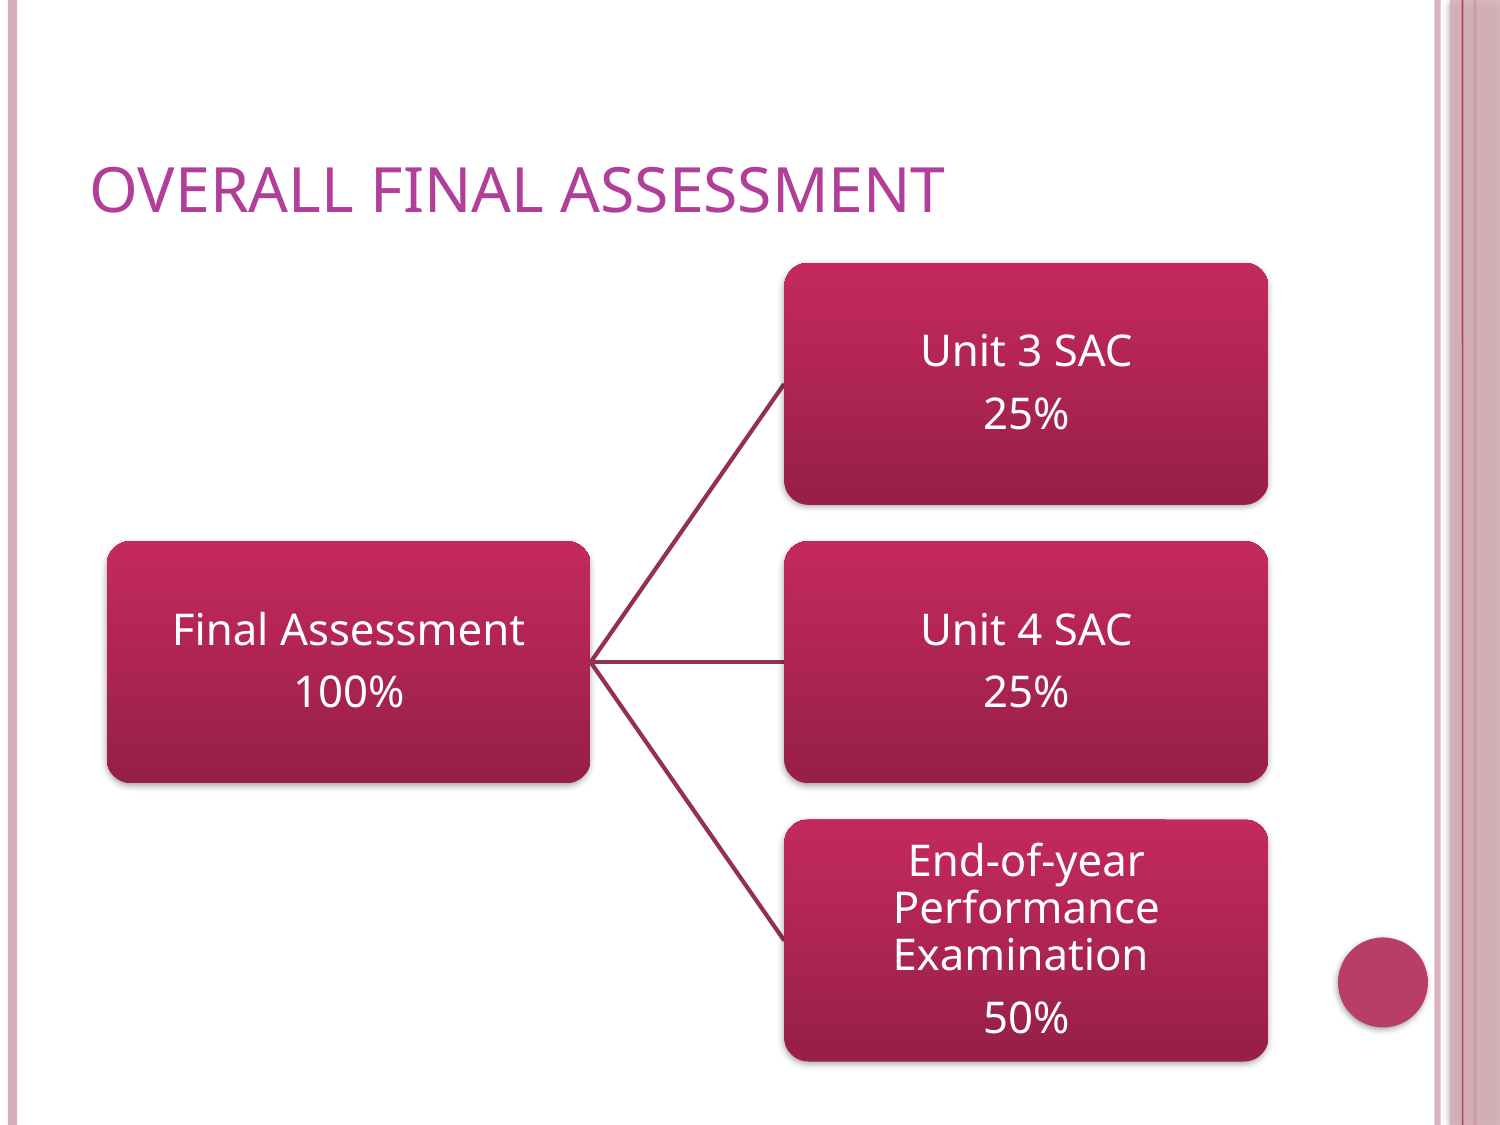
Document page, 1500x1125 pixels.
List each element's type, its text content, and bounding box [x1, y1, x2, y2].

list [74, 262, 1301, 1063]
title Overall Final Assessment [75, 45, 1300, 233]
